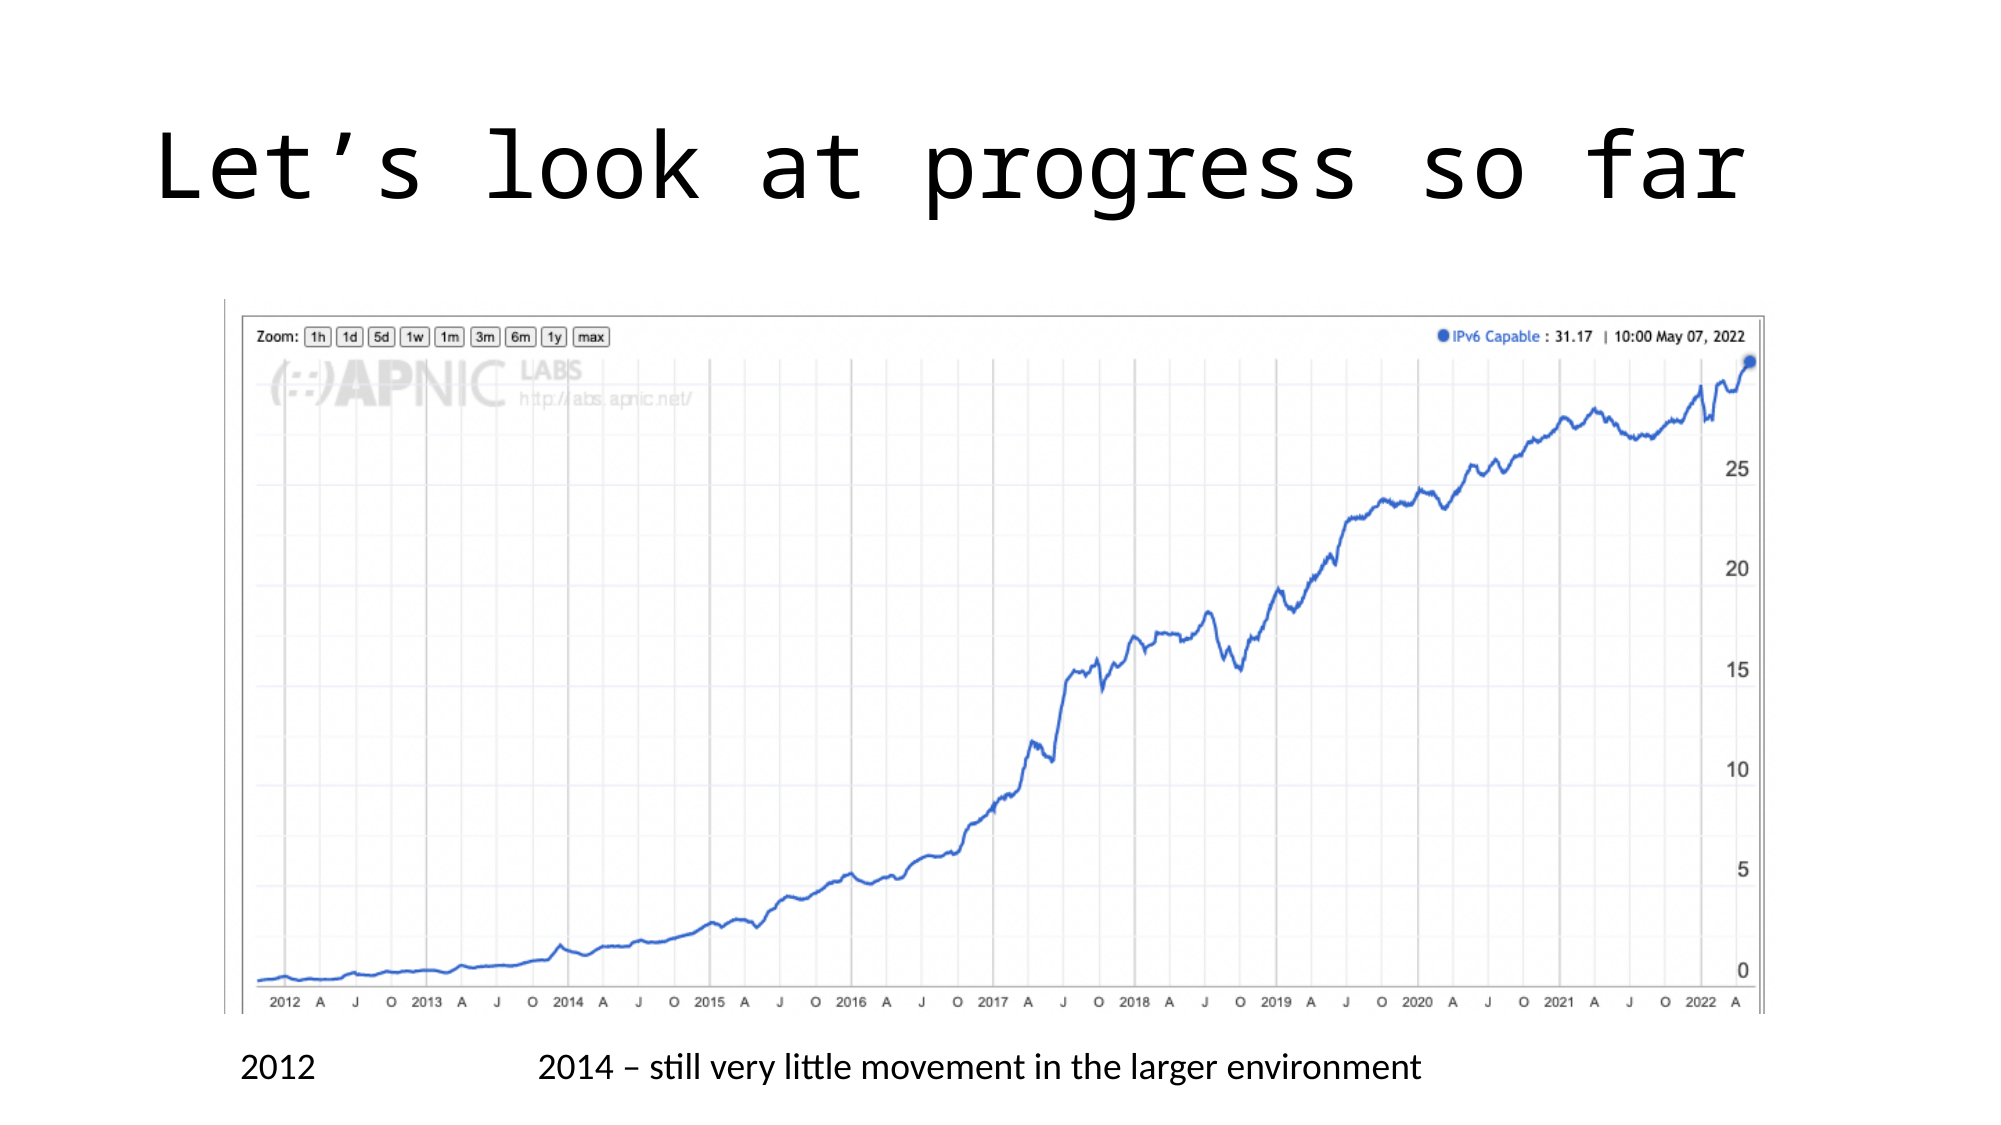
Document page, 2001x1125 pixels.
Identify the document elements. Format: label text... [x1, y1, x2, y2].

title Let’s look at progress so far [137, 59, 1863, 278]
text_box 2012 [225, 1034, 332, 1095]
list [224, 299, 1776, 1014]
text_box 2014 – still very little movement in the larger environment [522, 1034, 1438, 1095]
